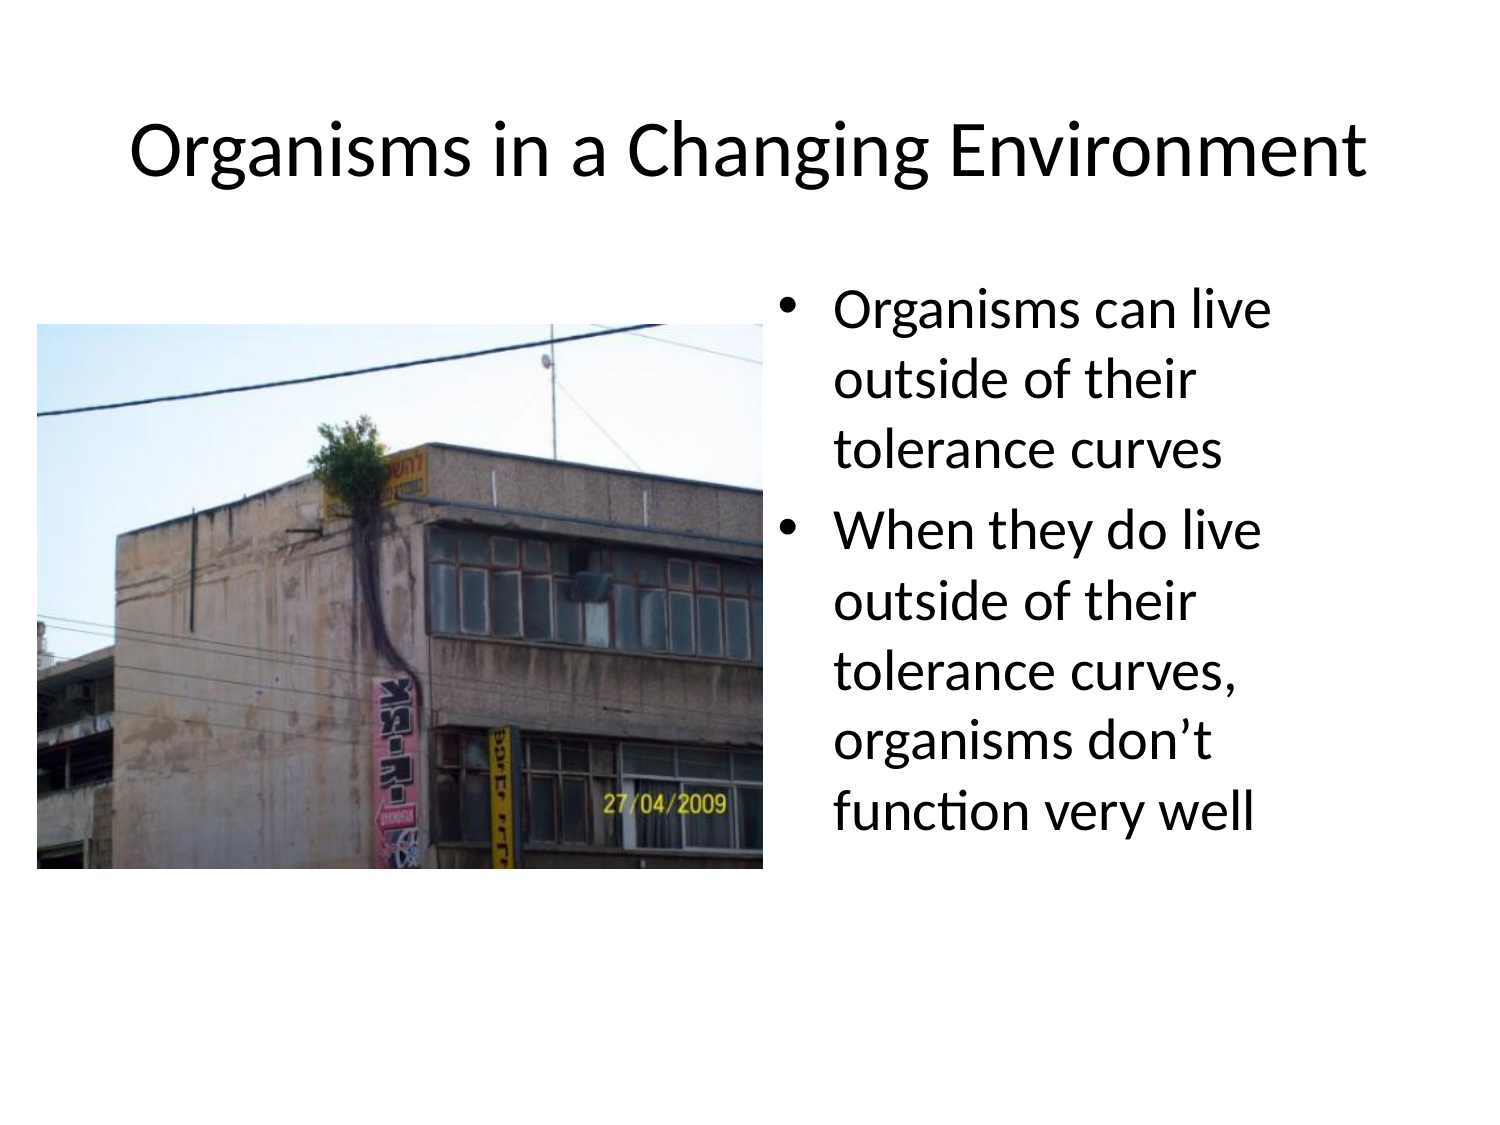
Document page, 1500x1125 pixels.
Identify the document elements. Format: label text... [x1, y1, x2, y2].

picture [37, 324, 763, 870]
list Organisms can live outside of their tolerance curves When they do live outside of their tolerance curves, organisms don’t function very well [762, 262, 1425, 1005]
title Organisms in a Changing Environment [75, 50, 1425, 238]
